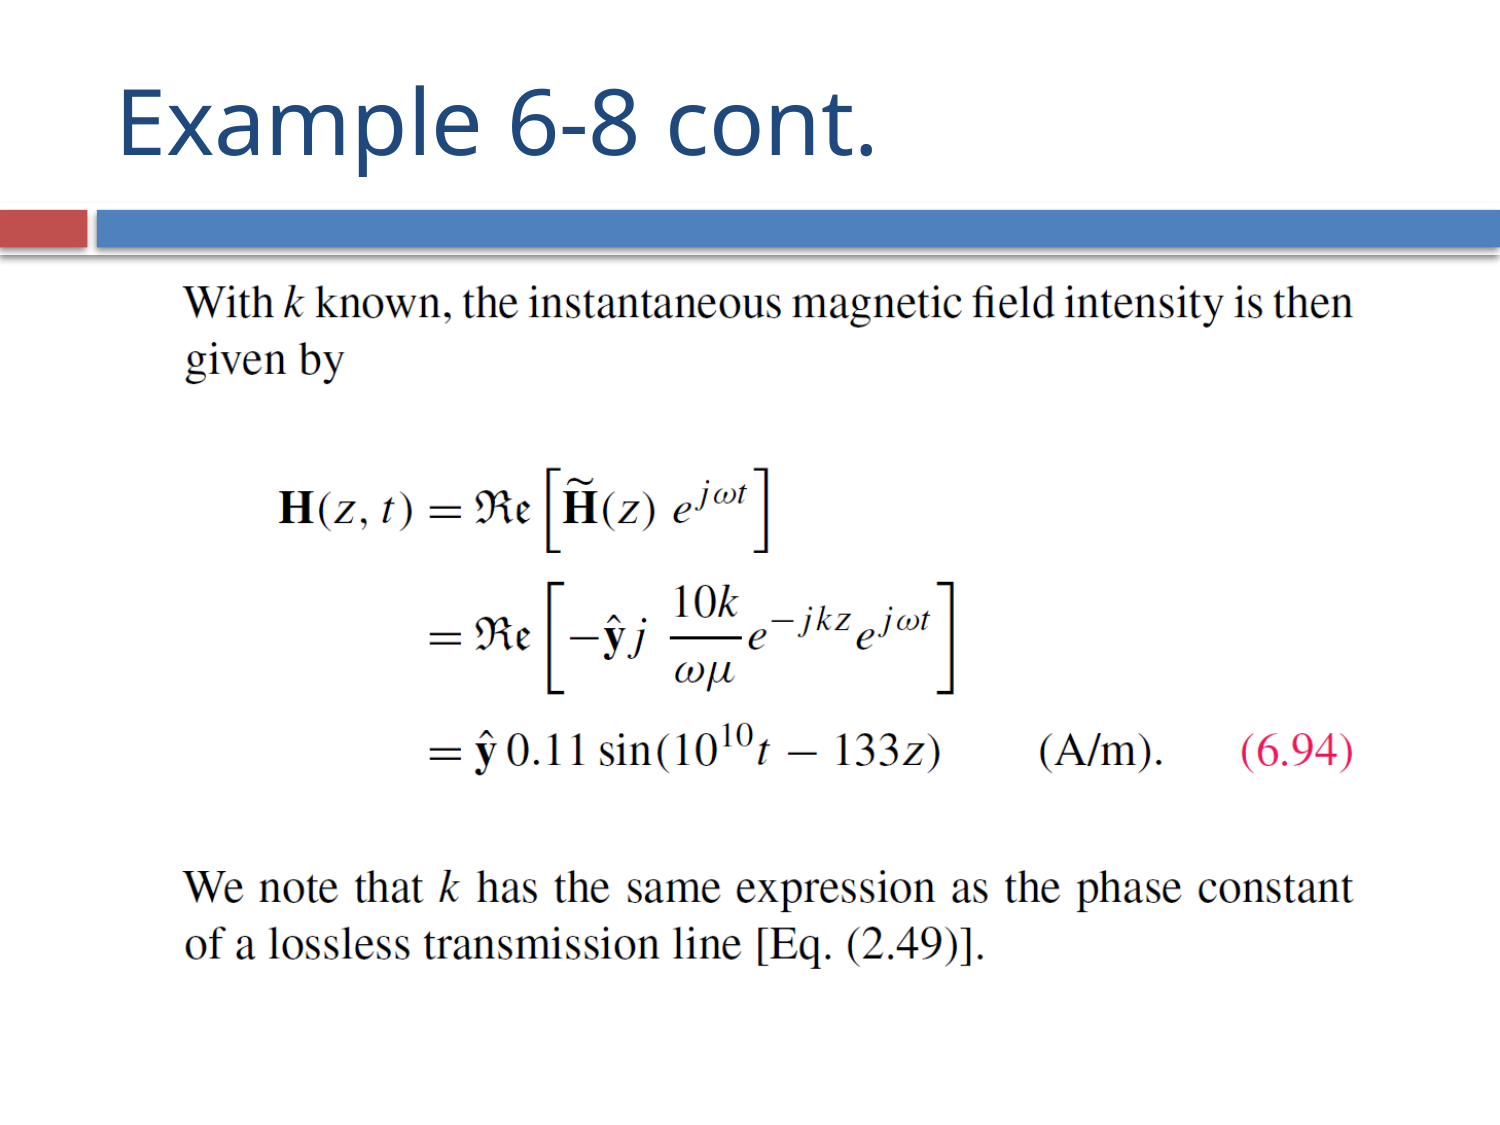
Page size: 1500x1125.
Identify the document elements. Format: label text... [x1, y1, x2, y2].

text_box [100, 262, 1438, 1000]
text_box Example 6-8 cont. [100, 37, 1438, 200]
picture [174, 274, 1358, 976]
